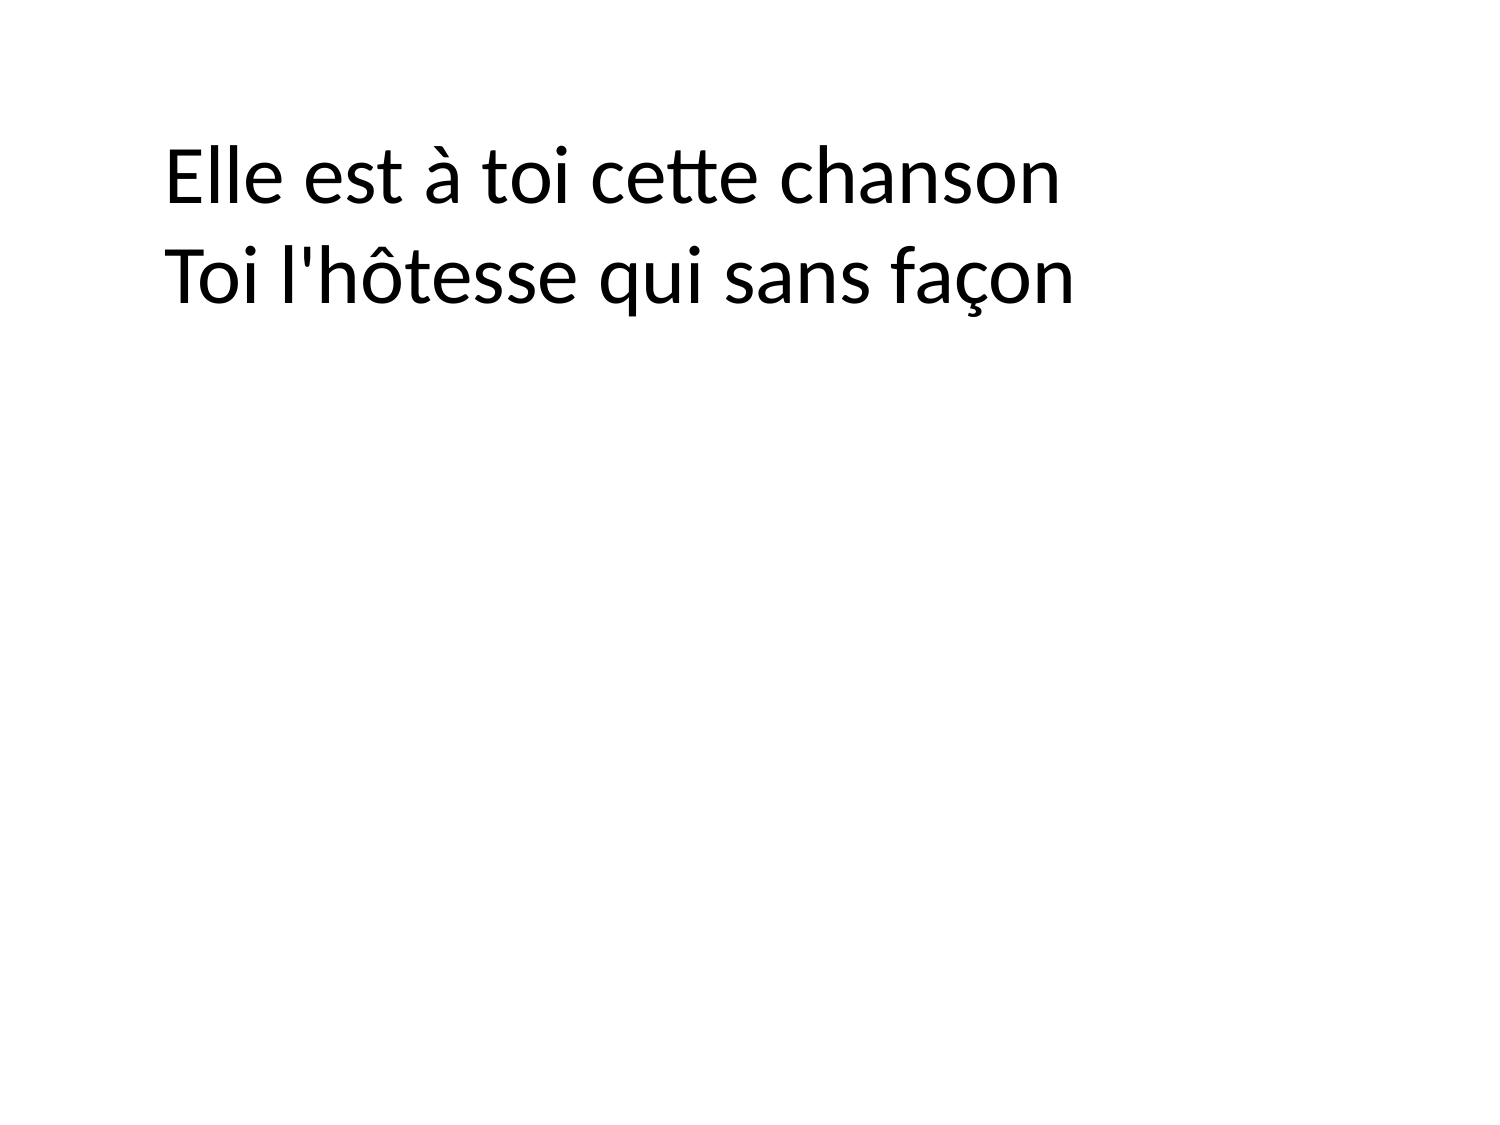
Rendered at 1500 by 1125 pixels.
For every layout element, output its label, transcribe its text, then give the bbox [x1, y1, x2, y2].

text_box Elle est à toi cette chanson Toi l'hôtesse qui sans façon [149, 112, 1500, 428]
